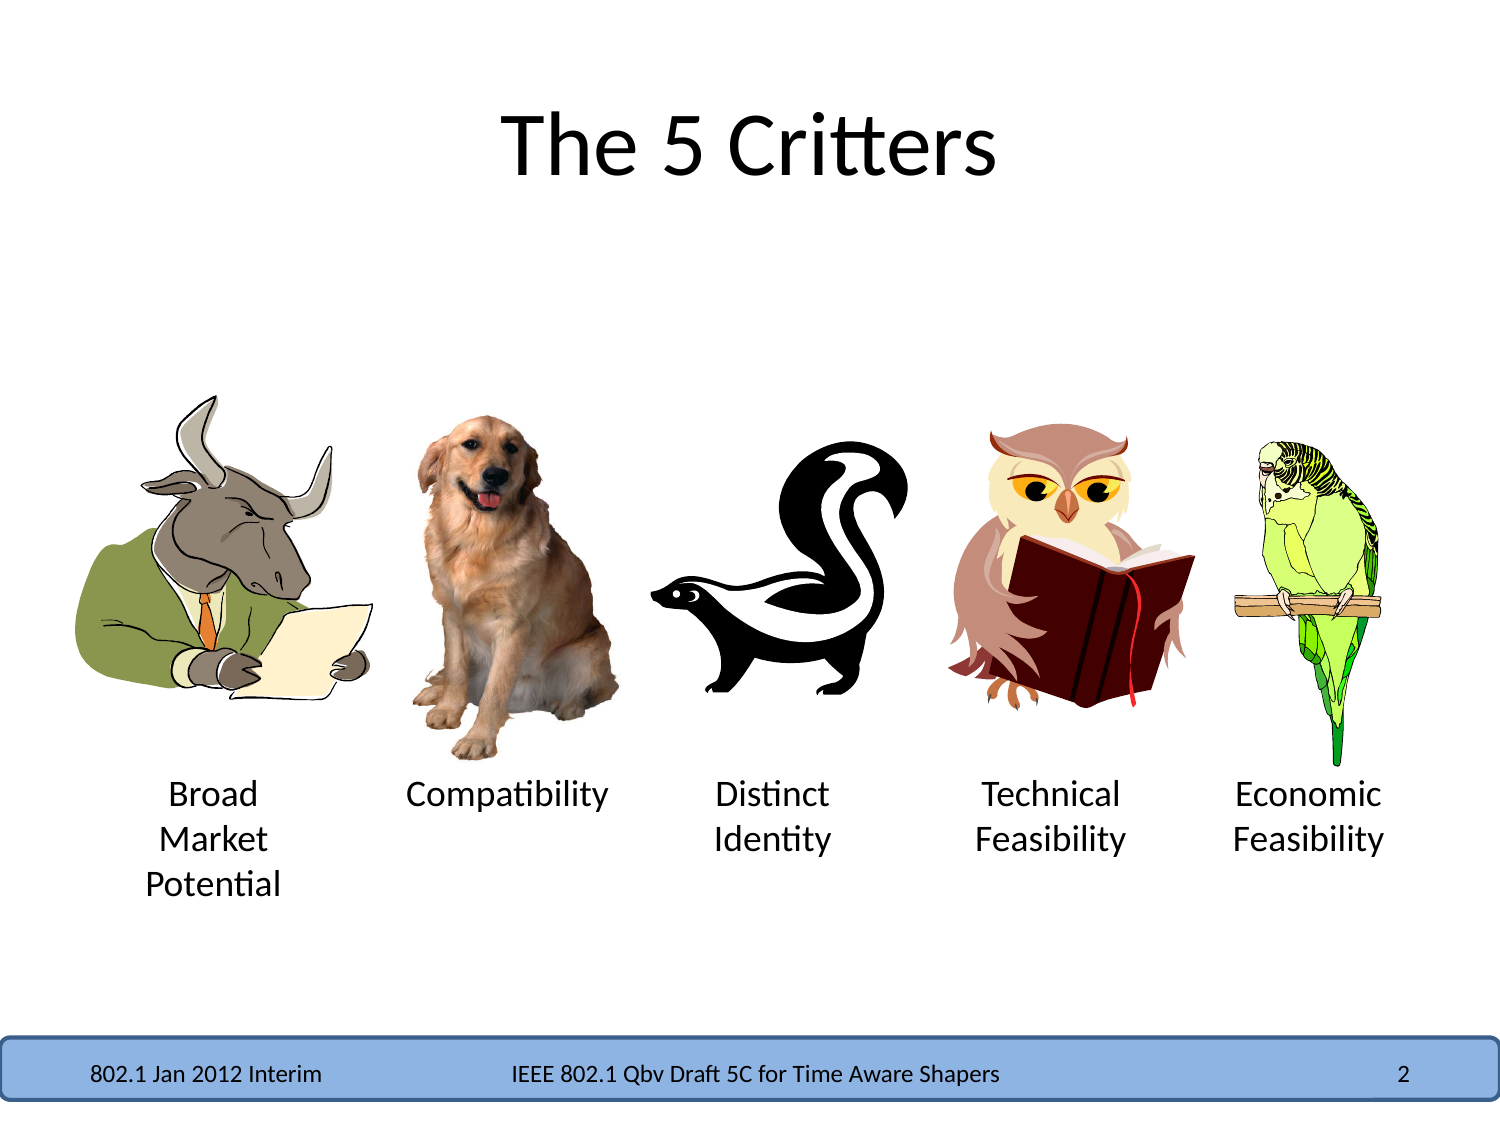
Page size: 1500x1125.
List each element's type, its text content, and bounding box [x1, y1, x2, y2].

text_box Broad Market Potential [130, 761, 297, 912]
picture [393, 396, 638, 775]
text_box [914, 415, 1196, 714]
text_box Economic Feasibility [1217, 761, 1400, 867]
footer IEEE 802.1 Qbv Draft 5C for Time Aware Shapers [425, 1042, 1088, 1103]
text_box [64, 390, 378, 706]
text_box Compatibility [391, 781, 624, 822]
text_box Distinct Identity [699, 761, 847, 867]
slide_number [75, 1042, 425, 1103]
title The 5 Critters [75, 45, 1425, 233]
text_box Technical Feasibility [960, 761, 1142, 867]
slide_number 2 [1088, 1042, 1425, 1103]
picture [1234, 438, 1385, 768]
picture [648, 429, 914, 696]
